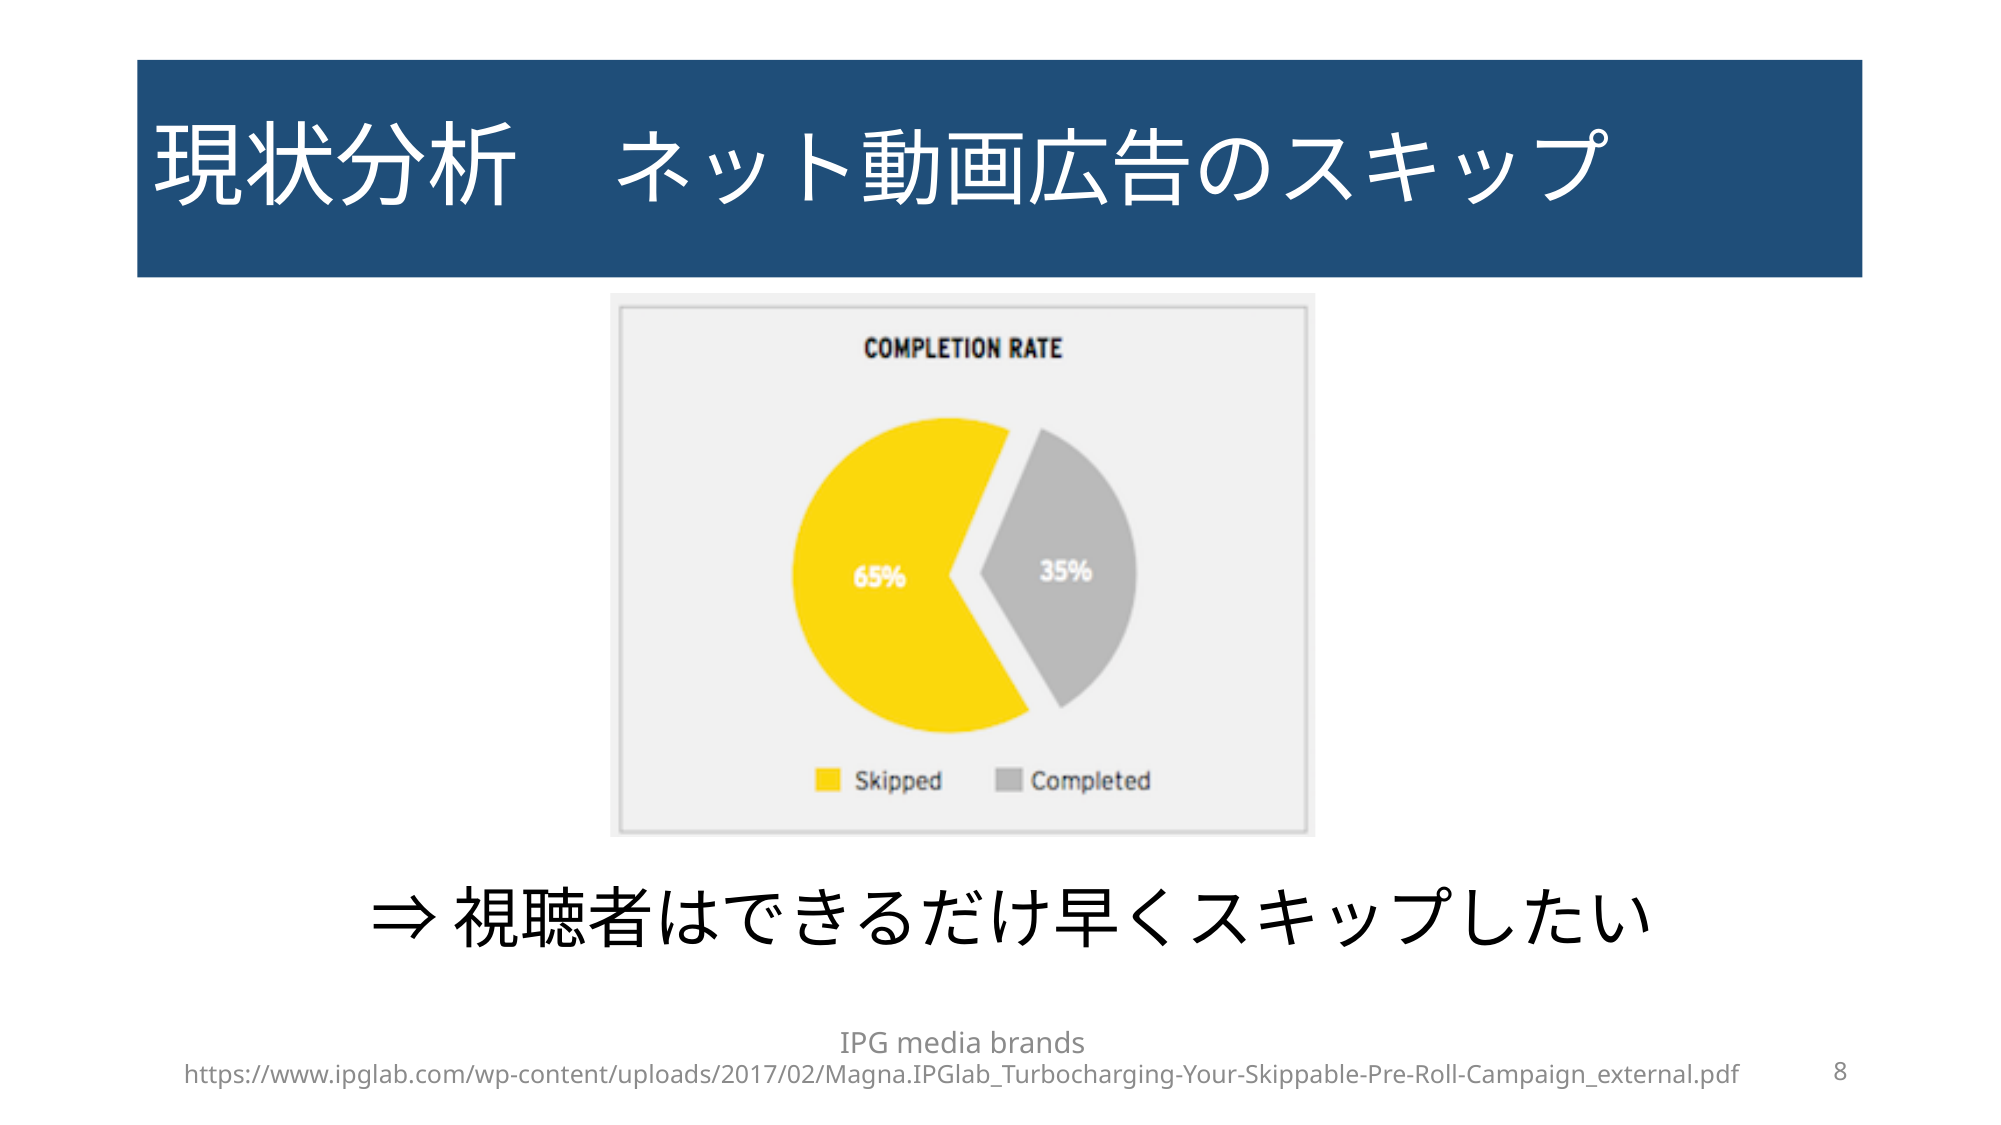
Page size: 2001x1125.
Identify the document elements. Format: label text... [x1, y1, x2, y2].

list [610, 293, 1316, 838]
slide_number 8 [1826, 1042, 1863, 1103]
title 現状分析 ネット動画広告のスキップ [137, 59, 1863, 278]
footer IPG media brands https://www.ipglab.com/wp-content/uploads/2017/02/Magna.IPGlab_Turbocharging-Your-Skippable-Pre-Roll-Campaign_external.pdf [99, 1031, 1826, 1112]
text_box ⇒視聴者はできるだけ早くスキップしたい [61, 868, 1965, 964]
